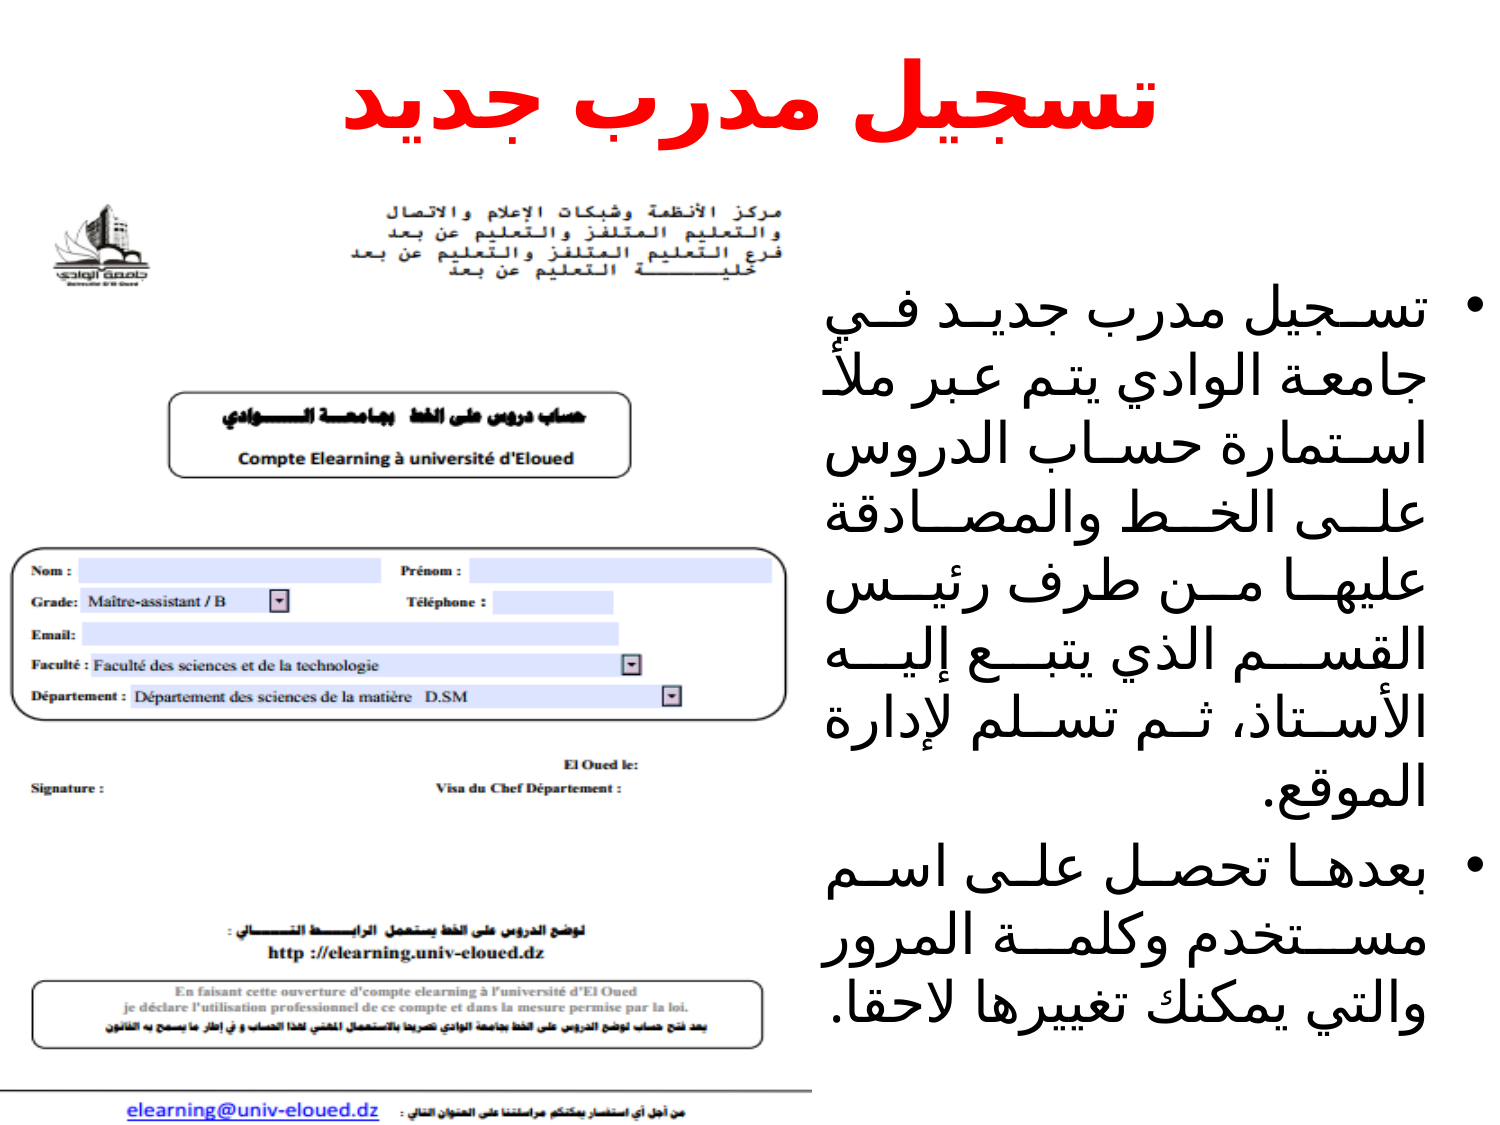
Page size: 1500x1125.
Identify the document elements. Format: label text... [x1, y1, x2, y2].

list تسجيل مدرب جديد في جامعة الوادي يتم عبر ملأ استمارة حساب الدروس على الخط والمصادقة عليها من طرف رئيس القسم الذي يتبع إليه الأستاذ، ثم تسلم لإدارة الموقع. بعدها تحصل على اسم مستخدم وكلمة المرور والتي يمكنك تغييرها لاحقا. [816, 262, 1500, 1106]
title تسجيل مدرب جديد [76, 0, 1427, 186]
picture [0, 183, 812, 1125]
